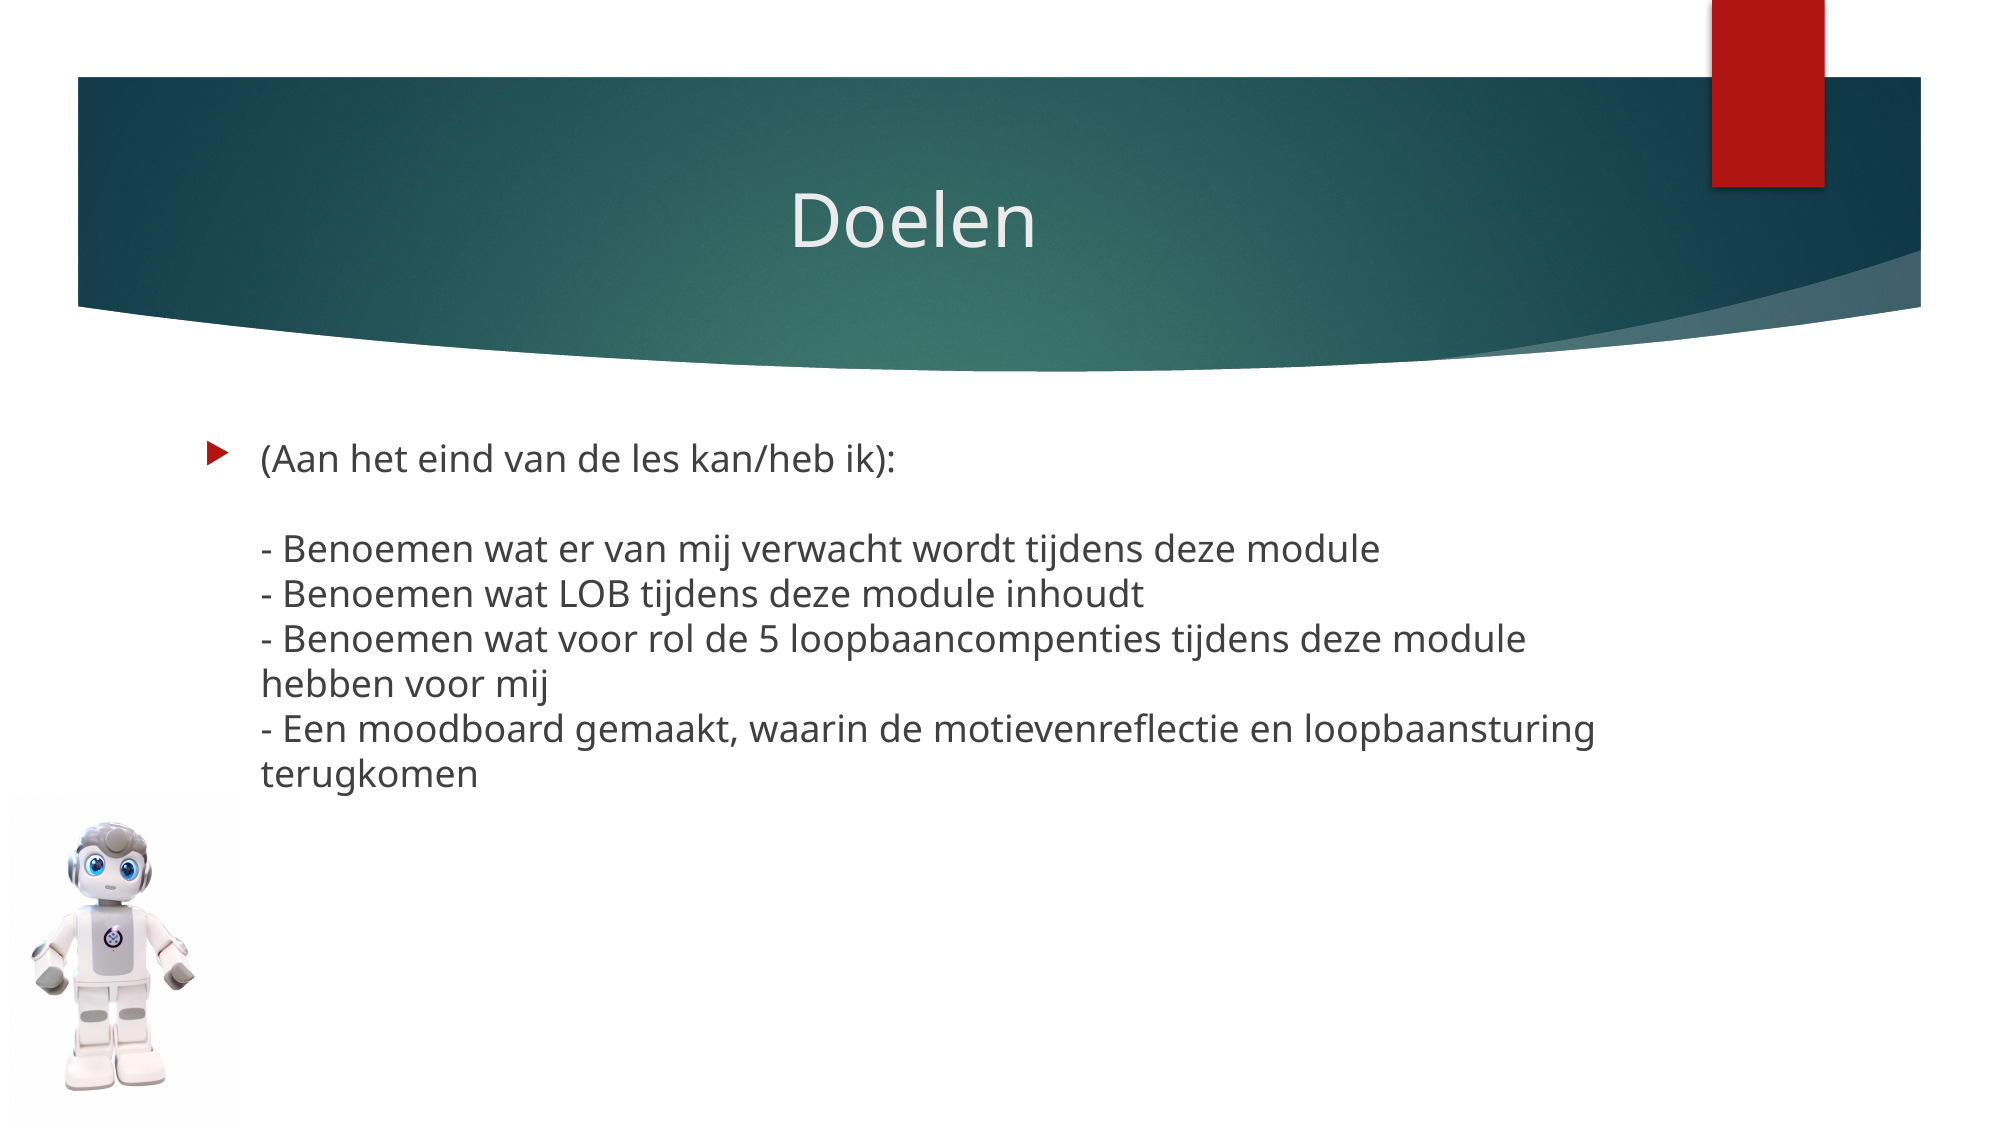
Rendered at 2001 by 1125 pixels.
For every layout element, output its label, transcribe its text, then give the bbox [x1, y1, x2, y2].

title Doelen [189, 159, 1638, 276]
list (Aan het eind van de les kan/heb ik): - Benoemen wat er van mij verwacht wordt tijdens deze module - Benoemen wat LOB tijdens deze module inhoudt - Benoemen wat voor rol de 5 loopbaancompenties tijdens deze module hebben voor mij - Een moodboard gemaakt, waarin de motievenreflectie en loopbaansturing terugkomen [189, 427, 1638, 988]
picture [9, 793, 239, 1125]
